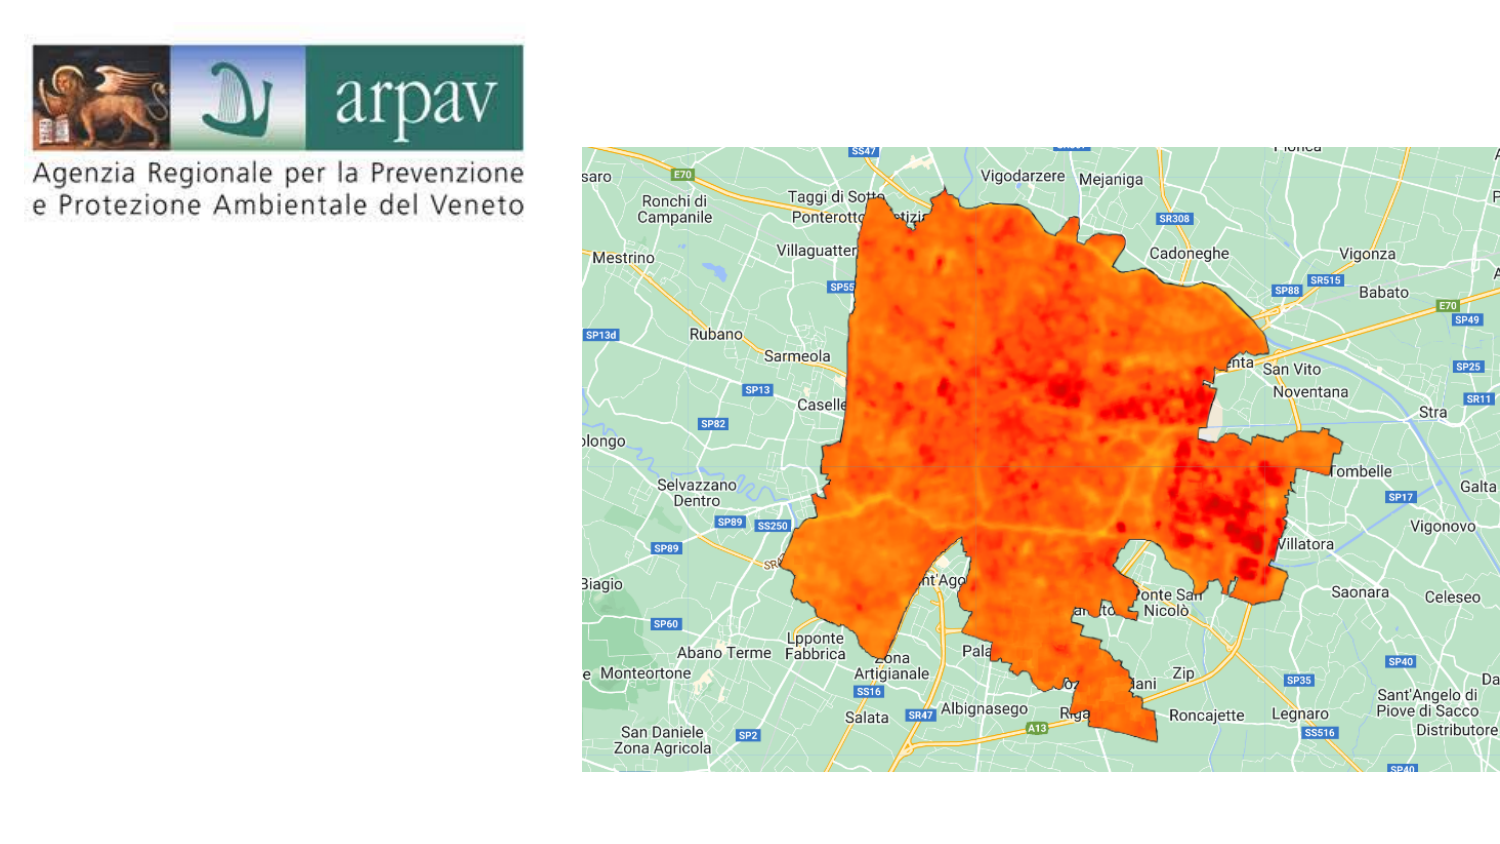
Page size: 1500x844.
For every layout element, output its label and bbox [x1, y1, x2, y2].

picture [24, 21, 533, 231]
picture [581, 147, 1500, 773]
